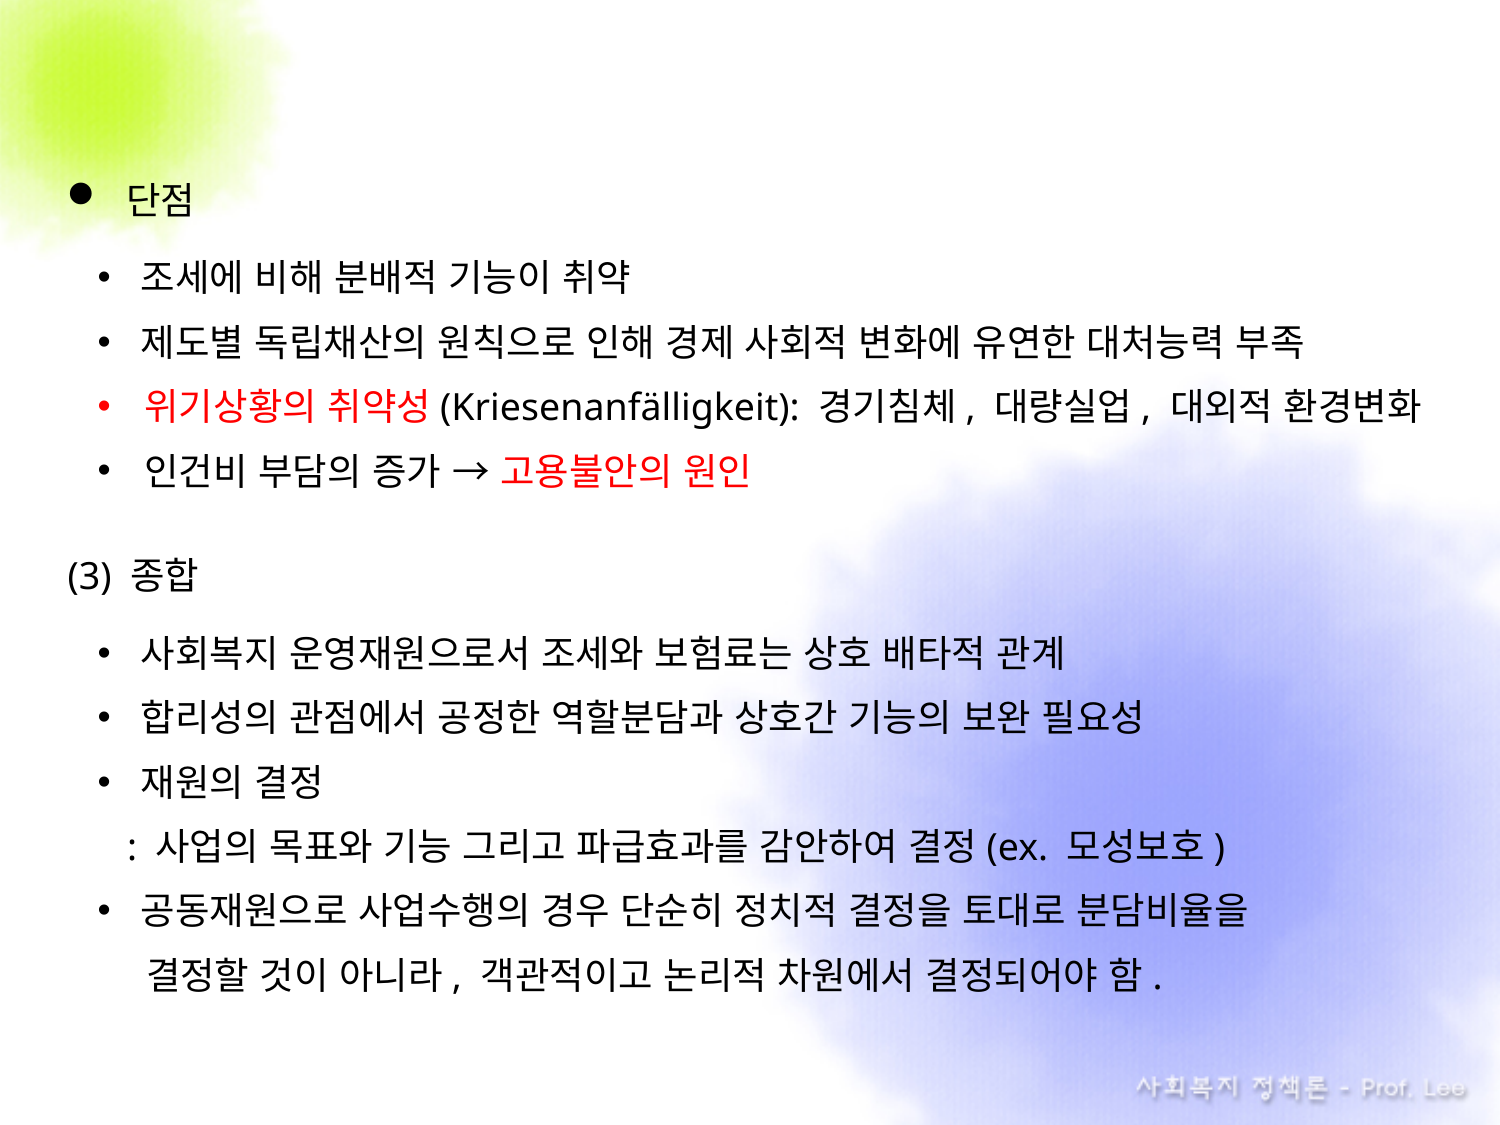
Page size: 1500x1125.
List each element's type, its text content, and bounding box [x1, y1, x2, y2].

picture [0, 0, 1500, 1125]
list 단점 조세에 비해 분배적 기능이 취약 제도별 독립채산의 원칙으로 인해 경제 사회적 변화에 유연한 대처능력 부족 위기상황의 취약성(Kriesenanfälligkeit): 경기침체, 대량실업, 대외적 환경변화 인건비 부담의 증가 → 고용불안의 원인 (3) 종합 사회복지 운영재원으로서 조세와 보험료는 상호 배타적 관계 합리성의 관점에서 공정한 역할분담과 상호간 기능의 보완 필요성 재원의 결정 : 사업의 목표와 기능 그리고 파급효과를 감안하여 결정(ex. 모성보호) 공동재원으로 사업수행의 경우 단순히 정치적 결정을 토대로 분담비율을 . 결정할 것이 아니라, 객관적이고 논리적 차원에서 결정되어야 함. [23, 160, 1465, 985]
